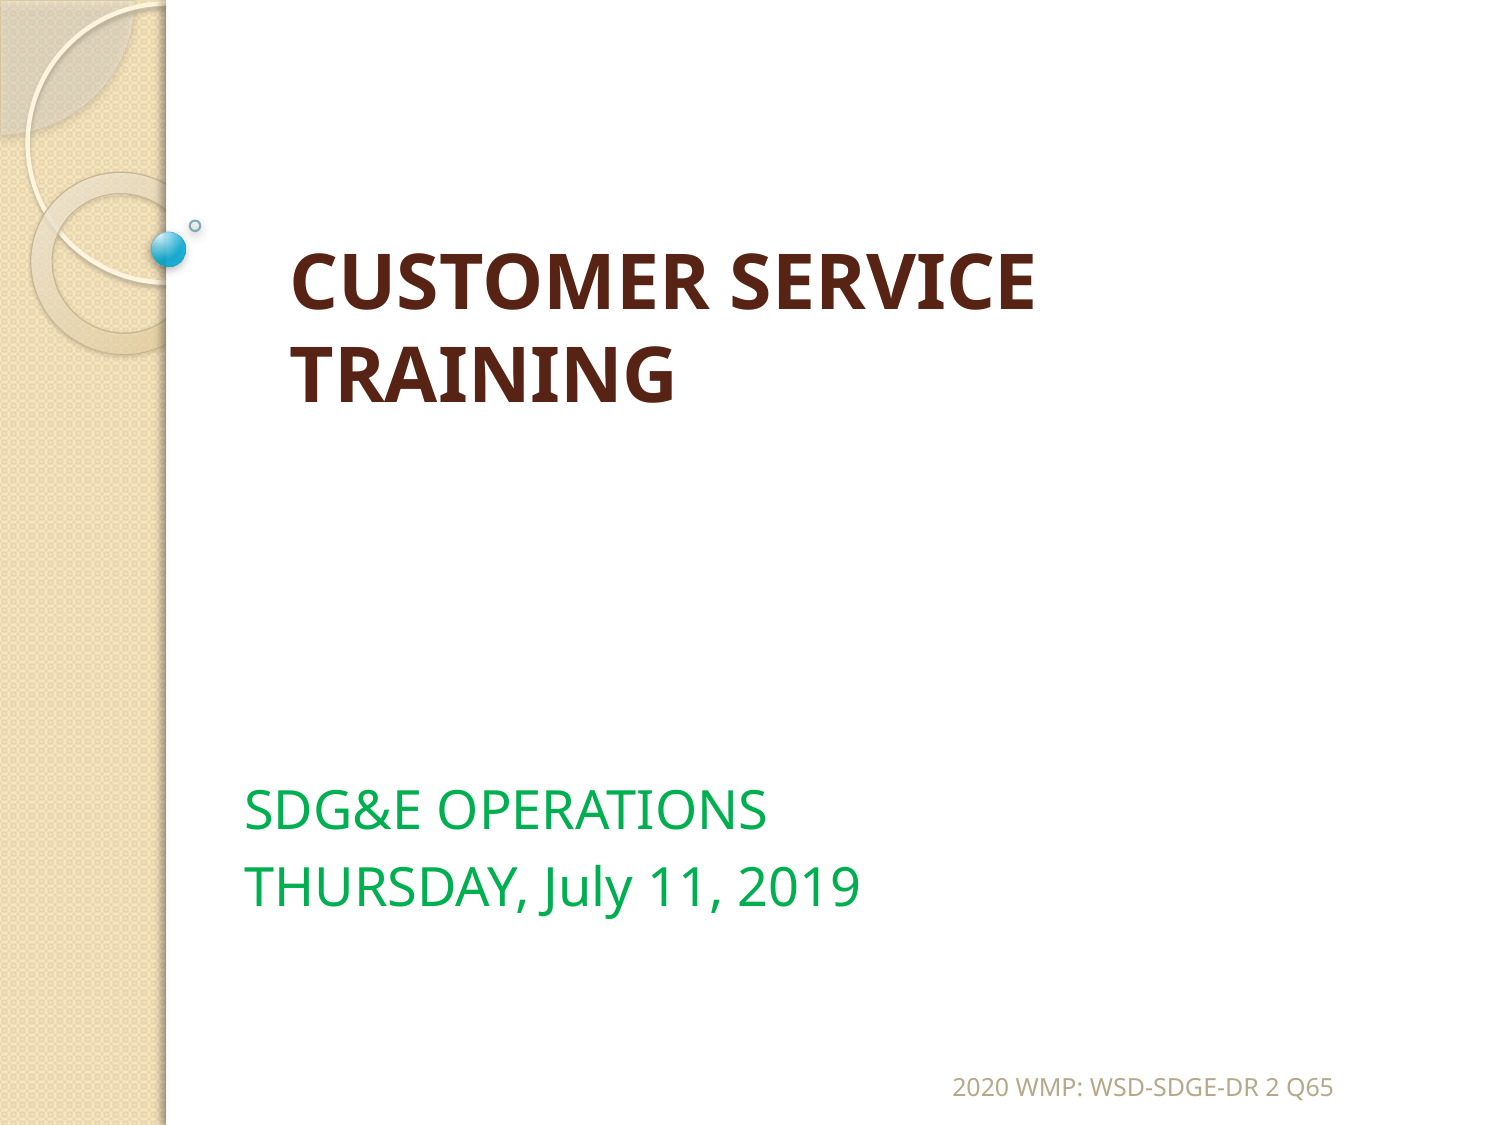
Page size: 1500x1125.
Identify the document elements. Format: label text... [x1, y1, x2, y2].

subtitle SDG&E OPERATIONS THURSDAY, July 11, 2019 [225, 774, 1275, 988]
footer 2020 WMP: WSD-SDGE-DR 2 Q65 [937, 1034, 1413, 1113]
title CUSTOMER SERVICE TRAINING [275, 224, 1388, 425]
